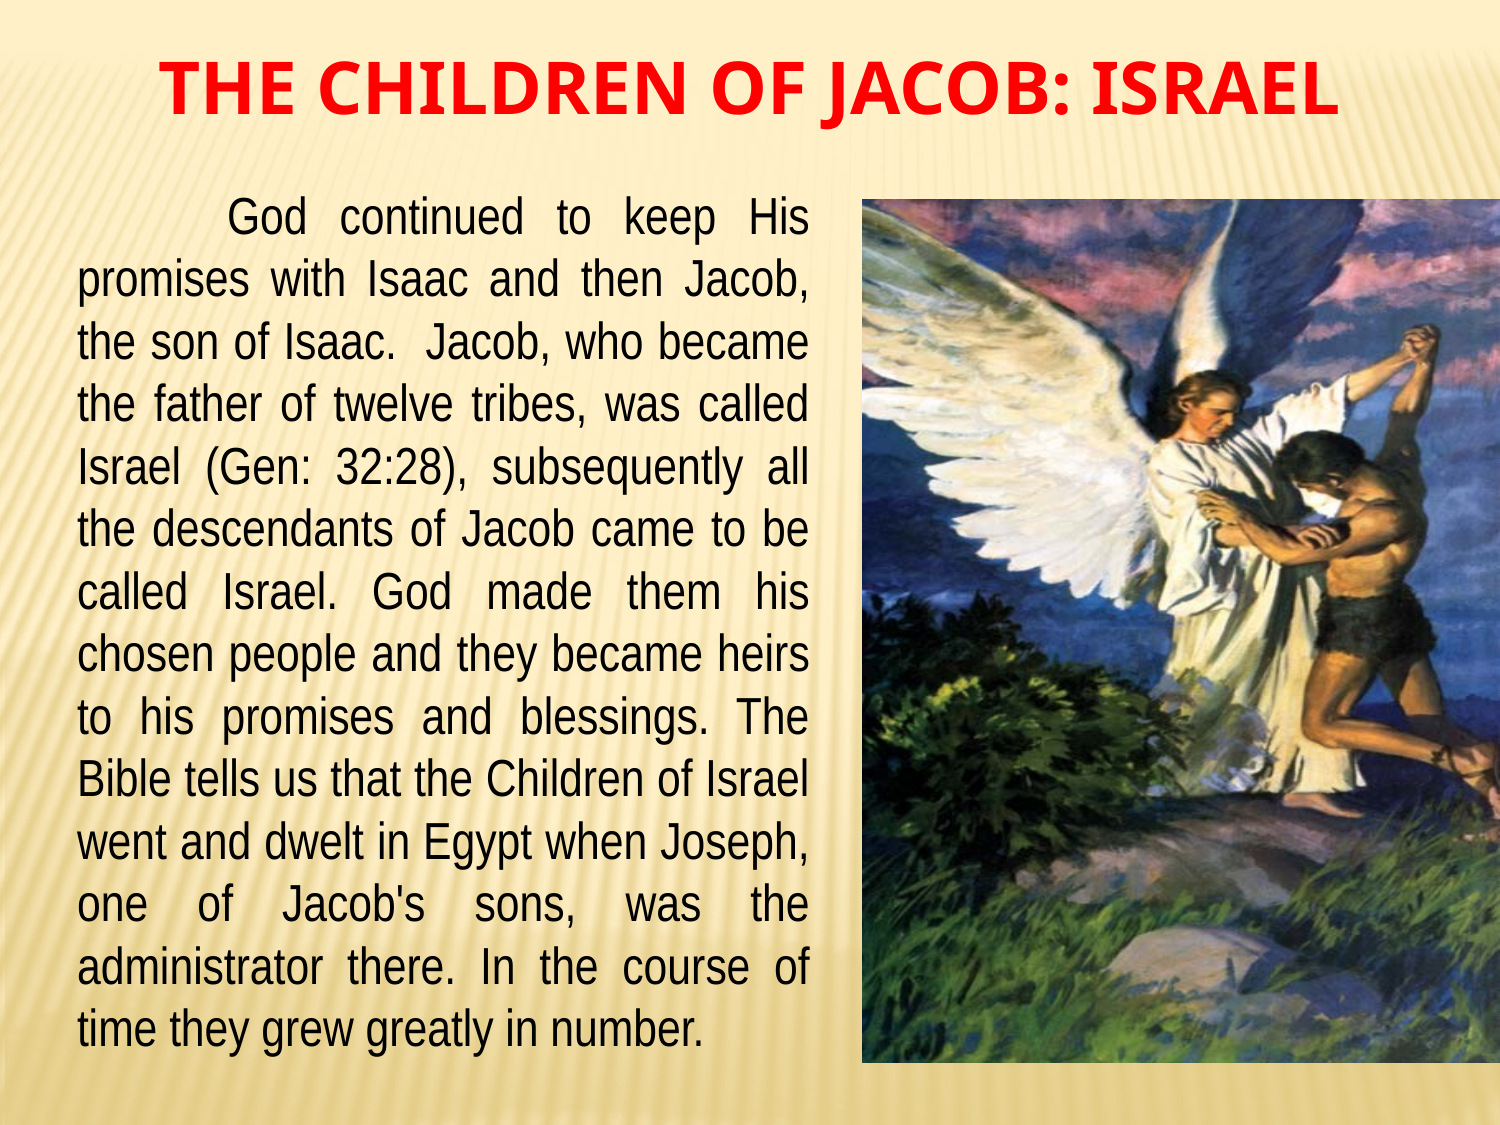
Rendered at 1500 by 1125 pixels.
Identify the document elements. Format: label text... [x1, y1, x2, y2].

text_box God continued to keep His promises with Isaac and then Jacob, the son of Isaac. Jacob, who became the father of twelve tribes, was called Israel (Gen: 32:28), subsequently all the descendants of Jacob came to be called Israel. God made them his chosen people and they became heirs to his promises and blessings. The Bible tells us that the Children of Israel went and dwelt in Egypt when Joseph, one of Jacob's sons, was the administrator there. In the course of time they grew greatly in number. [62, 174, 825, 1065]
text_box THE CHILDREN OF JACOB: ISRAEL [0, 33, 1500, 137]
picture [862, 199, 1500, 1063]
